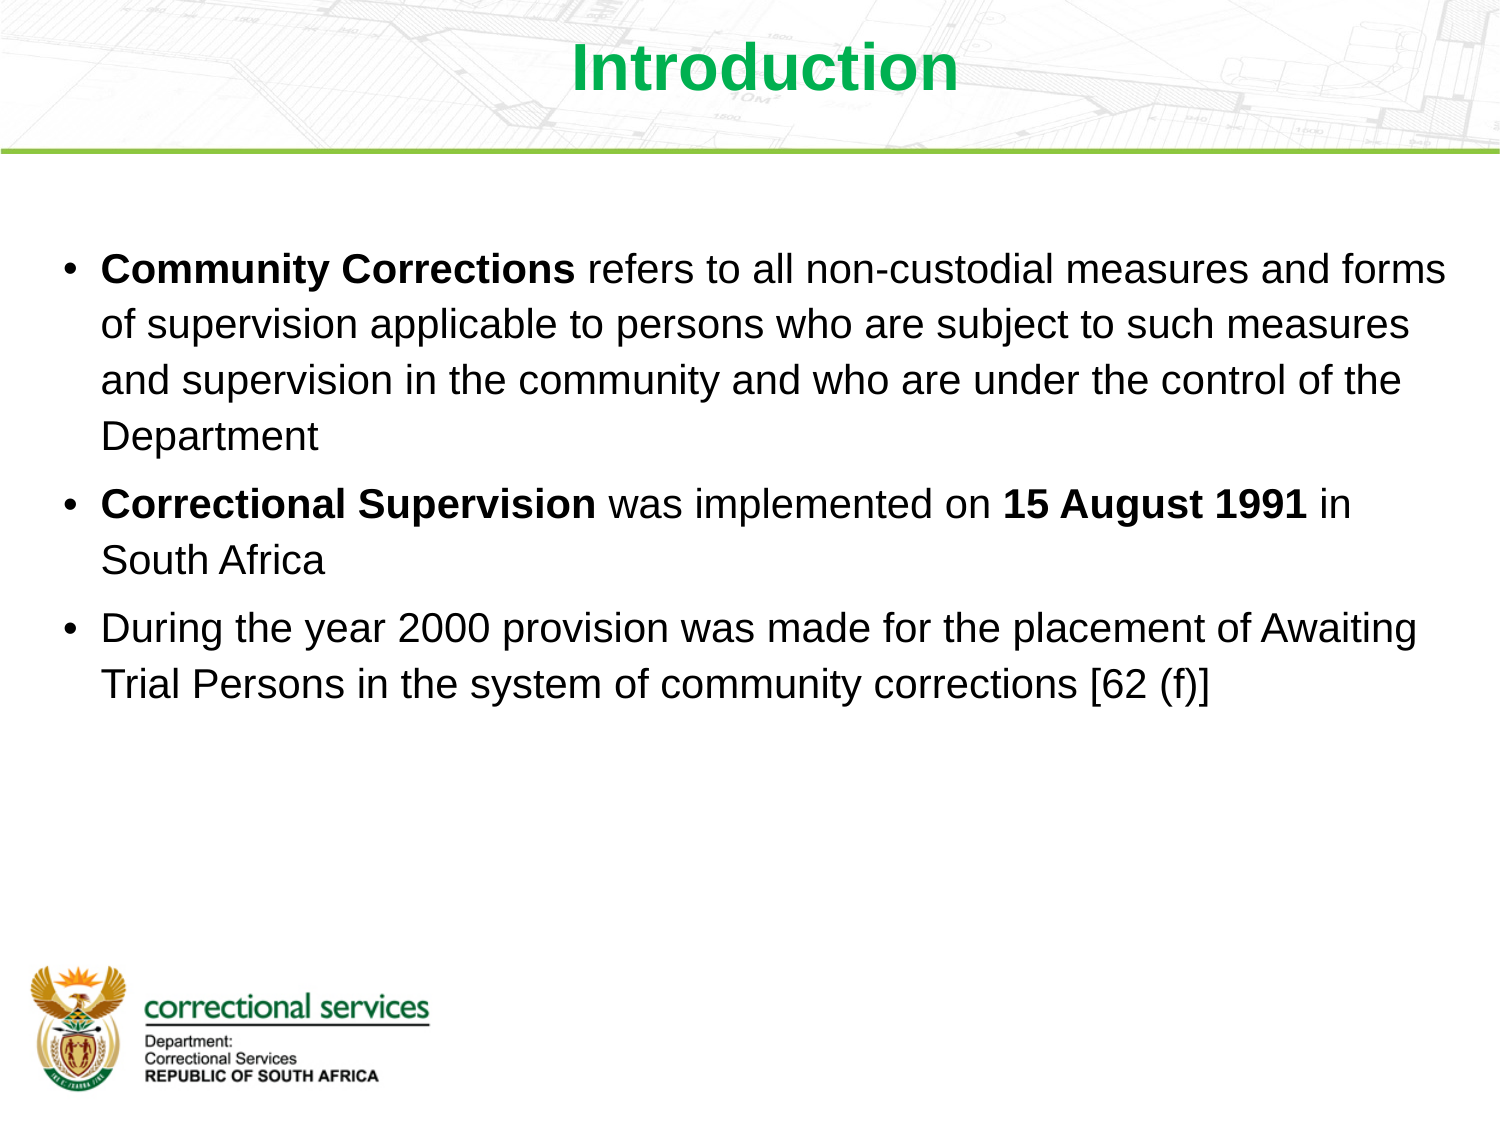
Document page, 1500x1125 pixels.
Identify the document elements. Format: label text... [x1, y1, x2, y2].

picture [0, 0, 1500, 154]
list Community Corrections refers to all non-custodial measures and forms of supervision applicable to persons who are subject to such measures and supervision in the community and who are under the control of the Department Correctional Supervision was implemented on 15 August 1991 in South Africa During the year 2000 provision was made for the placement of Awaiting Trial Persons in the system of community corrections [62 (f)] [48, 228, 1474, 937]
picture [0, 936, 481, 1125]
title Introduction [91, 3, 1442, 131]
